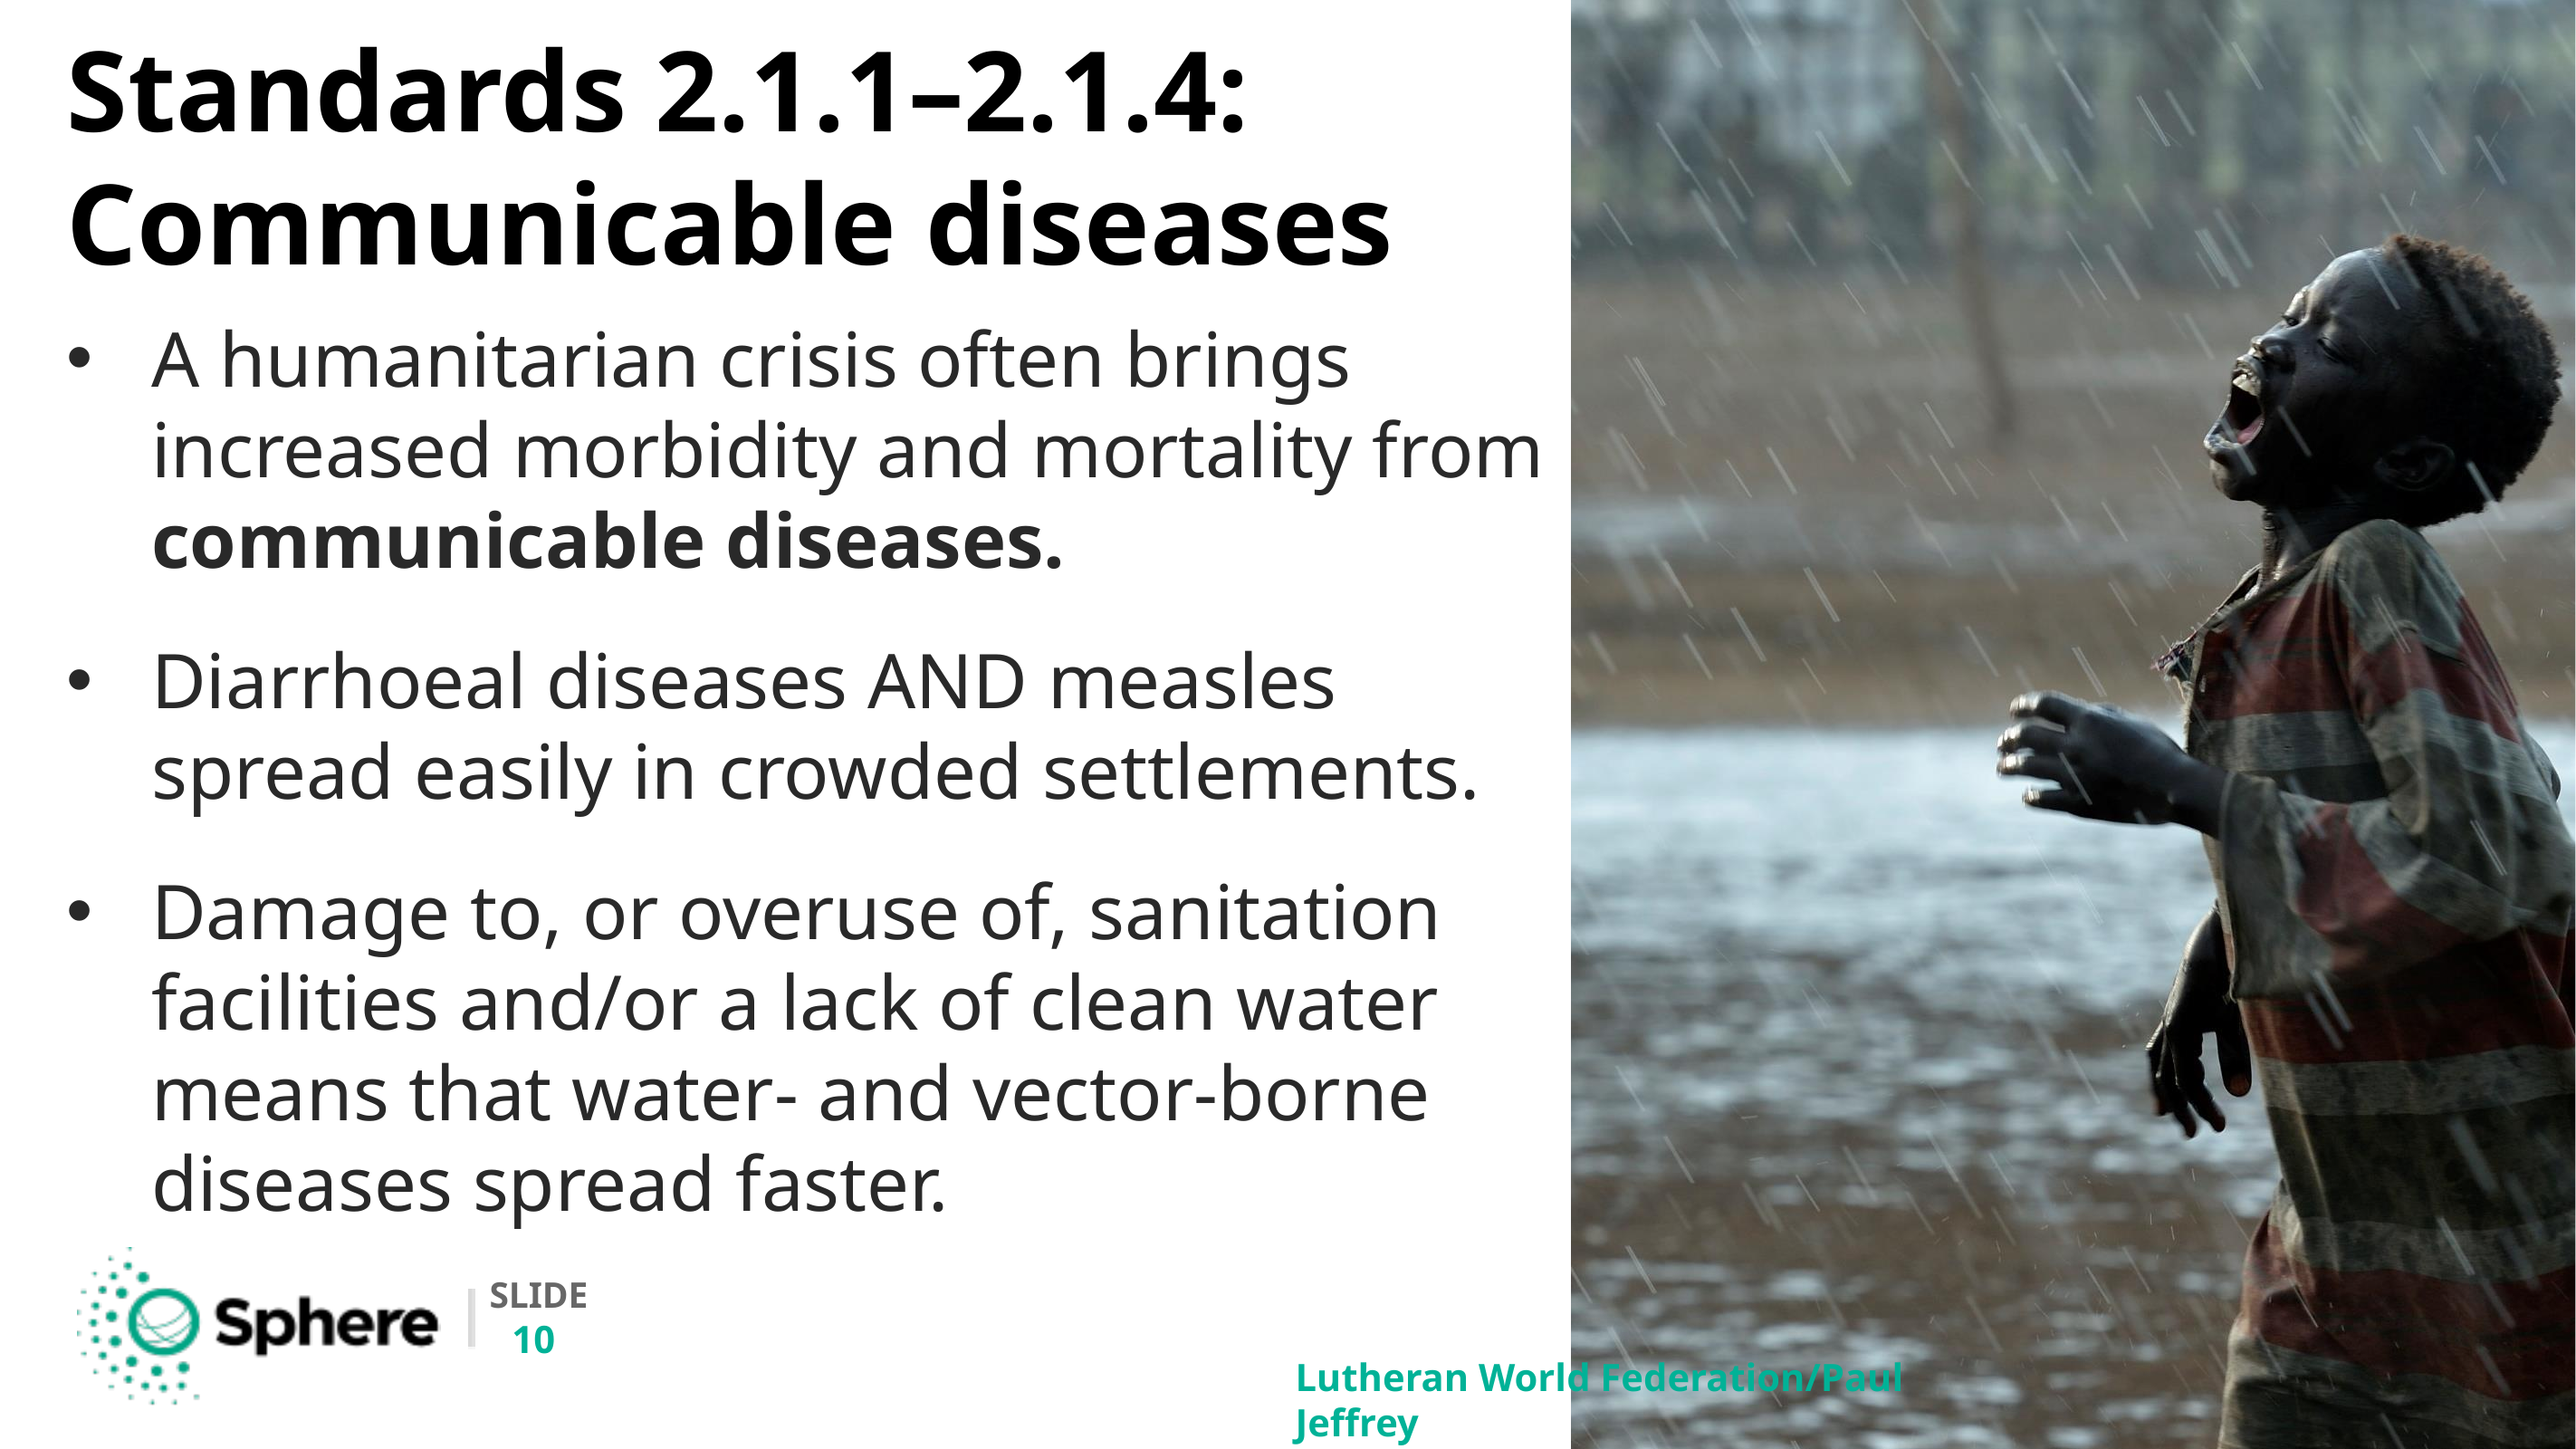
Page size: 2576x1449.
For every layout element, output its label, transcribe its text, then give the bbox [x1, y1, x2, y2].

list Lutheran World Federation/Paul Jeffrey [1288, 1000, 1566, 1449]
slide_number ‹#› [504, 1308, 567, 1449]
picture [1570, 0, 2576, 1449]
title Standards 2.1.1–2.1.4: Communicable diseases [59, 13, 1413, 303]
list A humanitarian crisis often brings increased morbidity and mortality from communicable diseases. Diarrhoeal diseases AND measles spread easily in crowded settlements. Damage to, or overuse of, sanitation facilities and/or a lack of clean water means that water- and vector-borne diseases spread faster. [59, 303, 1555, 1428]
